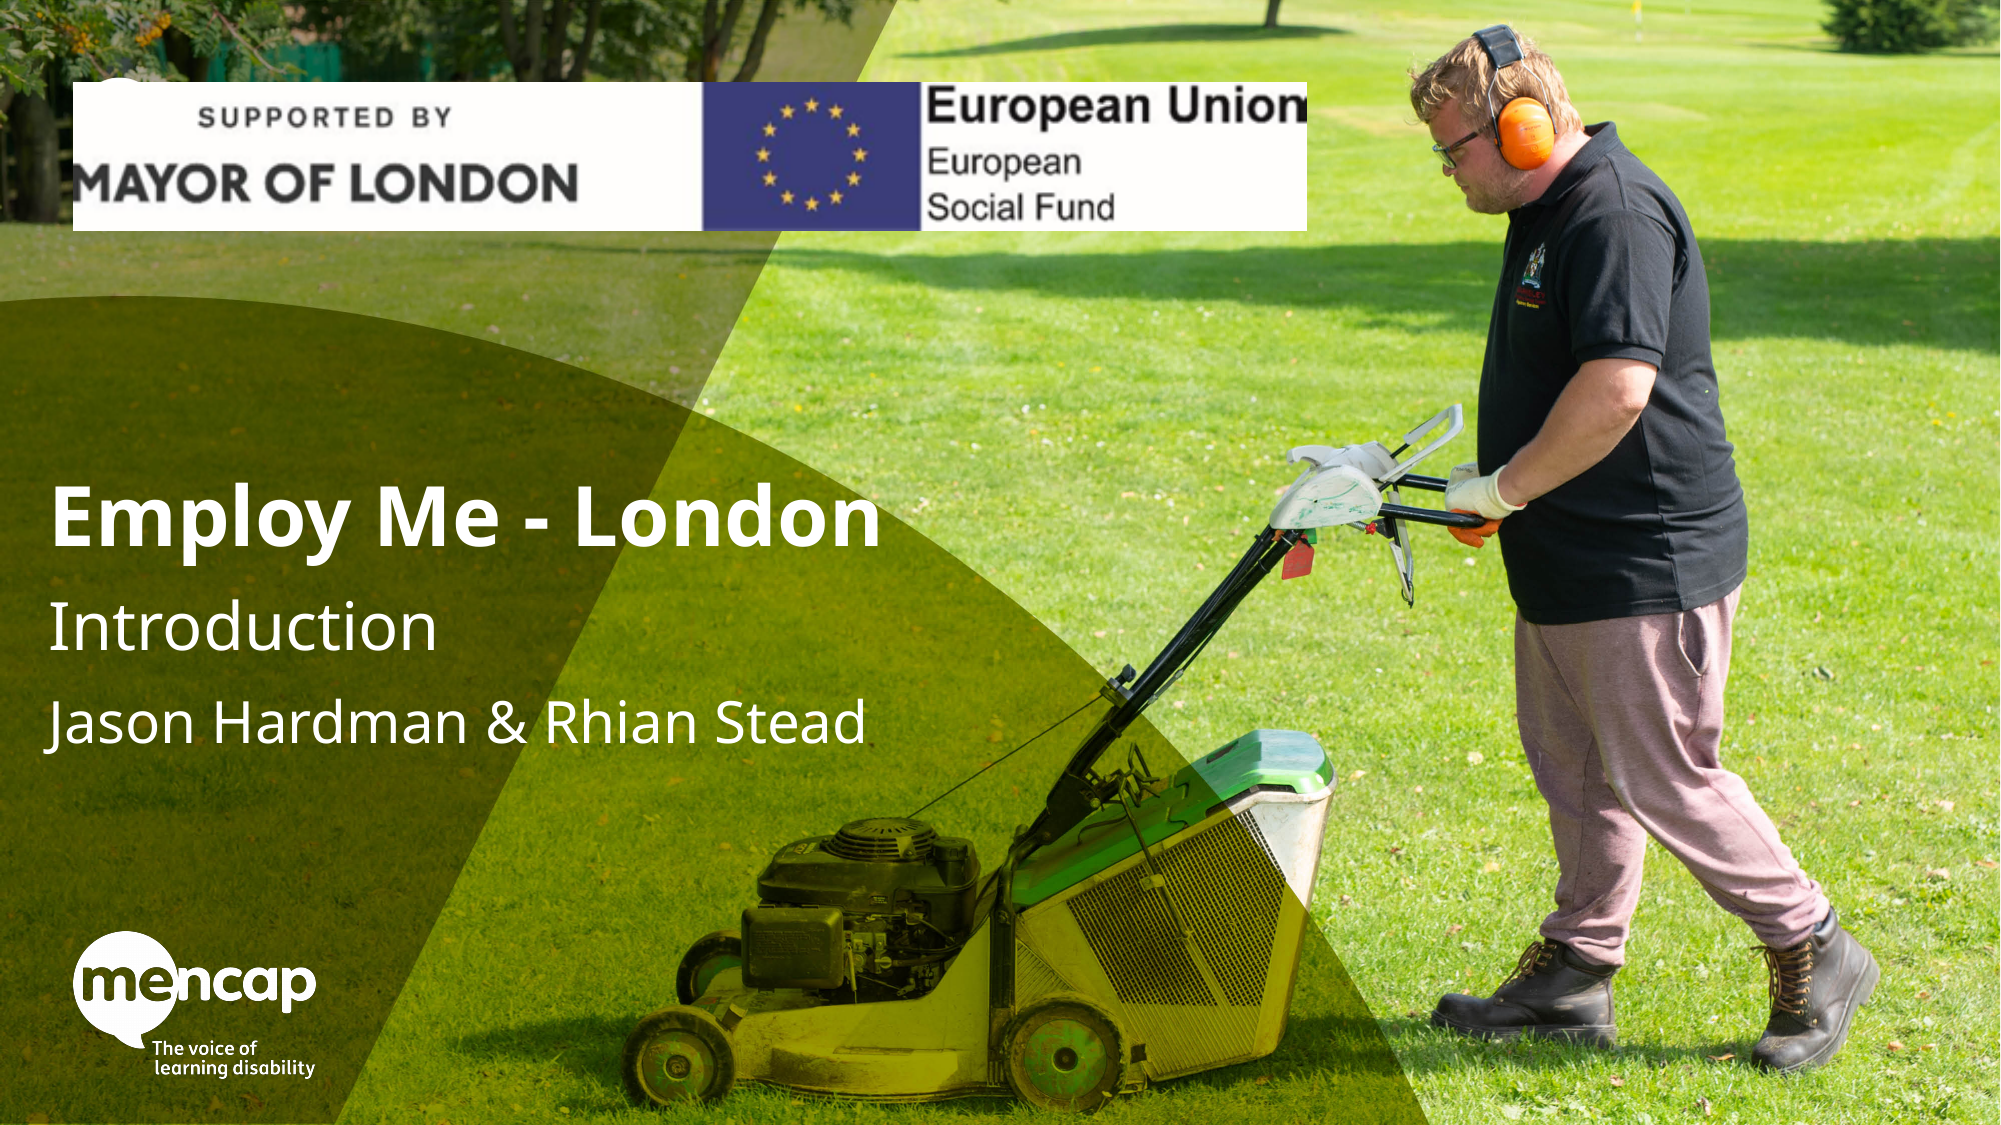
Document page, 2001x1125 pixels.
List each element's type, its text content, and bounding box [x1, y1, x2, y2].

text_box Employ Me - London Introduction Jason Hardman & Rhian Stead [33, 455, 1034, 808]
picture [0, 0, 2001, 1125]
